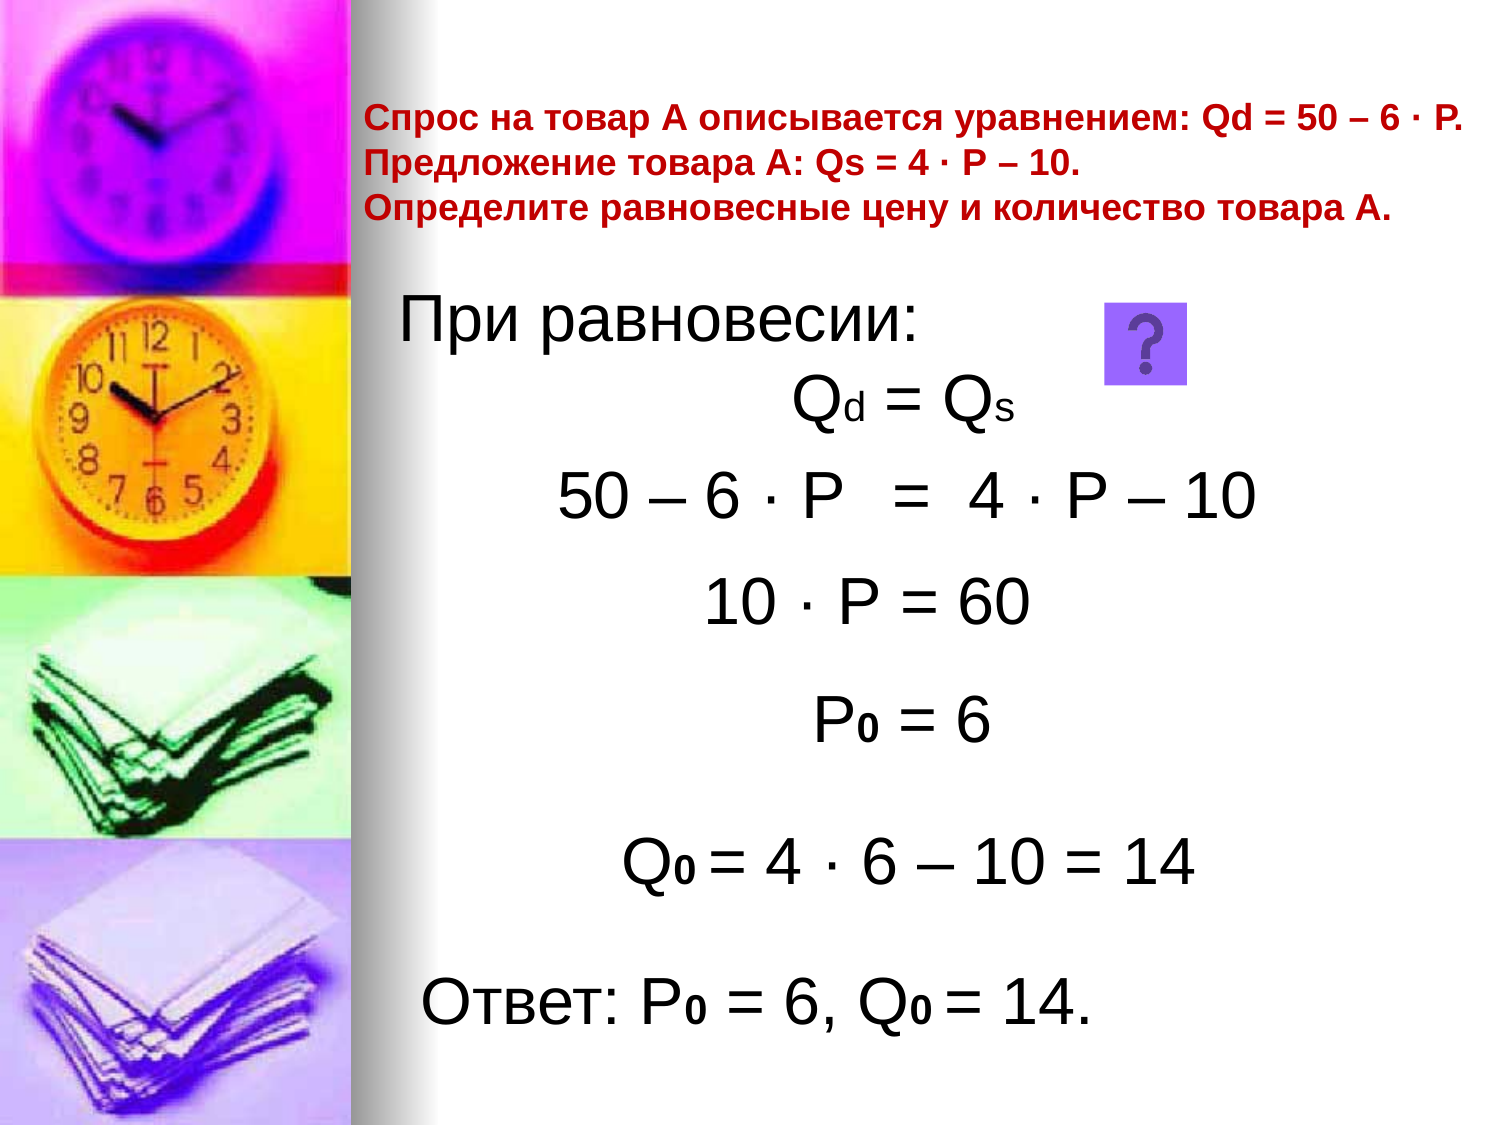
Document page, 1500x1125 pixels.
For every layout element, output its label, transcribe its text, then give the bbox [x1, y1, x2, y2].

text_box = 4 · Р – 10 [866, 444, 1273, 539]
text_box 10 · Р = 60 [689, 550, 1047, 646]
text_box 50 – 6 · Р [523, 444, 861, 539]
text_box Ответ: Р0 = 6, Q0 = 14. [405, 950, 1110, 1046]
text_box При равновесии: Qd = Qs [383, 267, 1041, 442]
text_box Q0 = 4 · 6 – 10 = 14 [606, 810, 1212, 906]
text_box Р0 = 6 [797, 668, 1008, 764]
title Спрос на товар А описывается уравнением: Qd = 50 – 6 · Р. Предложение товара А: Qs = 4 · Р – 10. Определите равновесные цену и количество товара А. [348, 42, 1500, 280]
picture [0, 0, 351, 1125]
text_box [1104, 302, 1187, 386]
